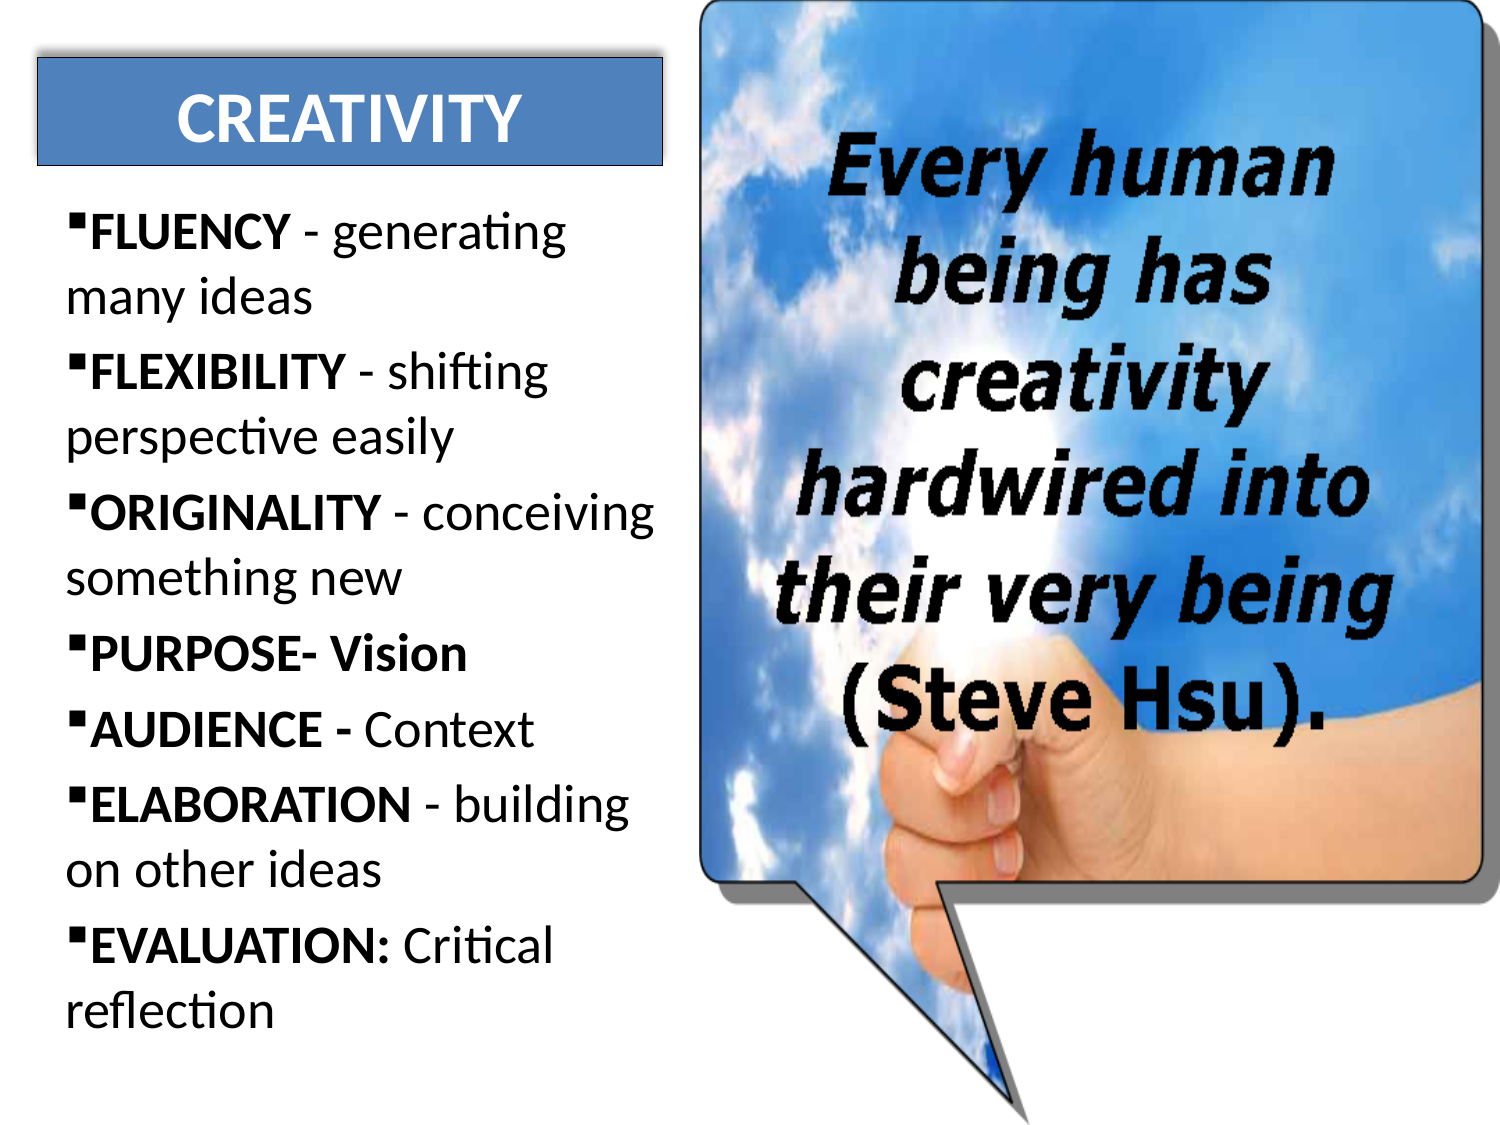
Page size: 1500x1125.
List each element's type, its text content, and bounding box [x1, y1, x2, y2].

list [699, 0, 1500, 1125]
title CREATIVITY [37, 57, 663, 166]
list FLUENCY - generating many ideas FLEXIBILITY - shifting perspective easily ORIGINALITY - conceiving something new PURPOSE- Vision AUDIENCE - Context ELABORATION - building on other ideas EVALUATION: Critical reflection [50, 187, 675, 1088]
